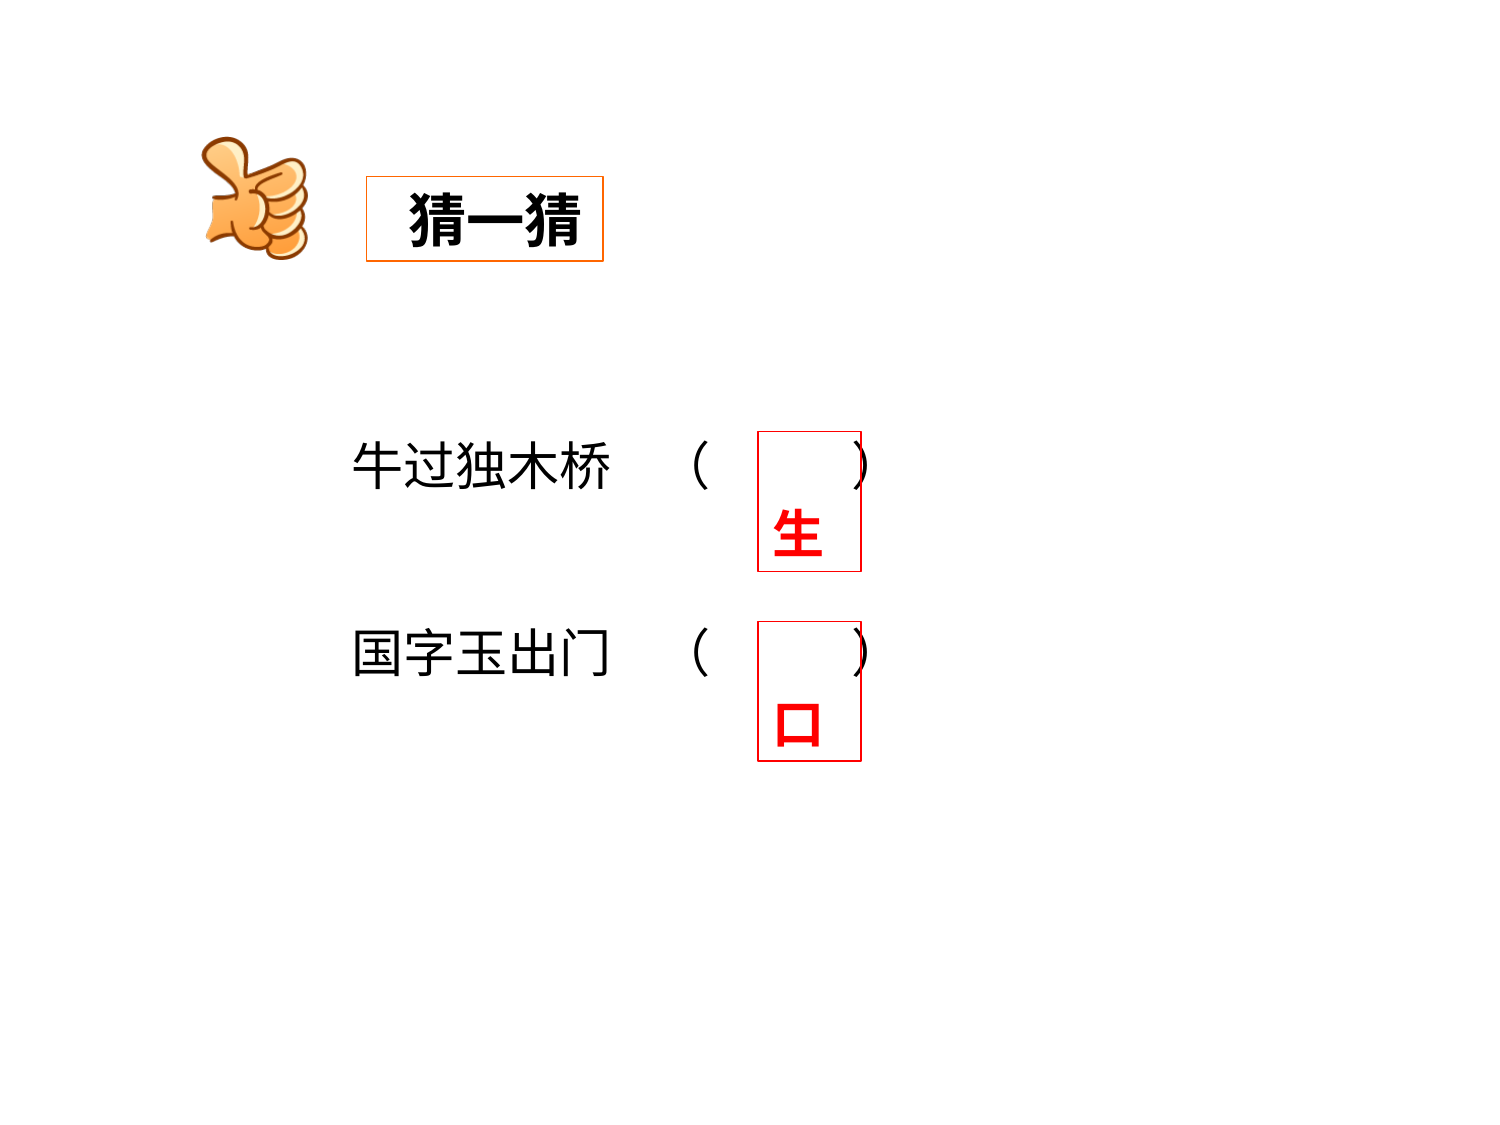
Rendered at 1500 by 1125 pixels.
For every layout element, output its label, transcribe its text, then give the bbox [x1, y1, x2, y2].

text_box 口 [758, 621, 862, 761]
picture [189, 134, 319, 263]
text_box 猜一猜 [366, 176, 604, 262]
text_box 牛过独木桥 （ ） 国字玉出门 （ ） [337, 300, 1044, 816]
text_box 生 [758, 431, 862, 572]
